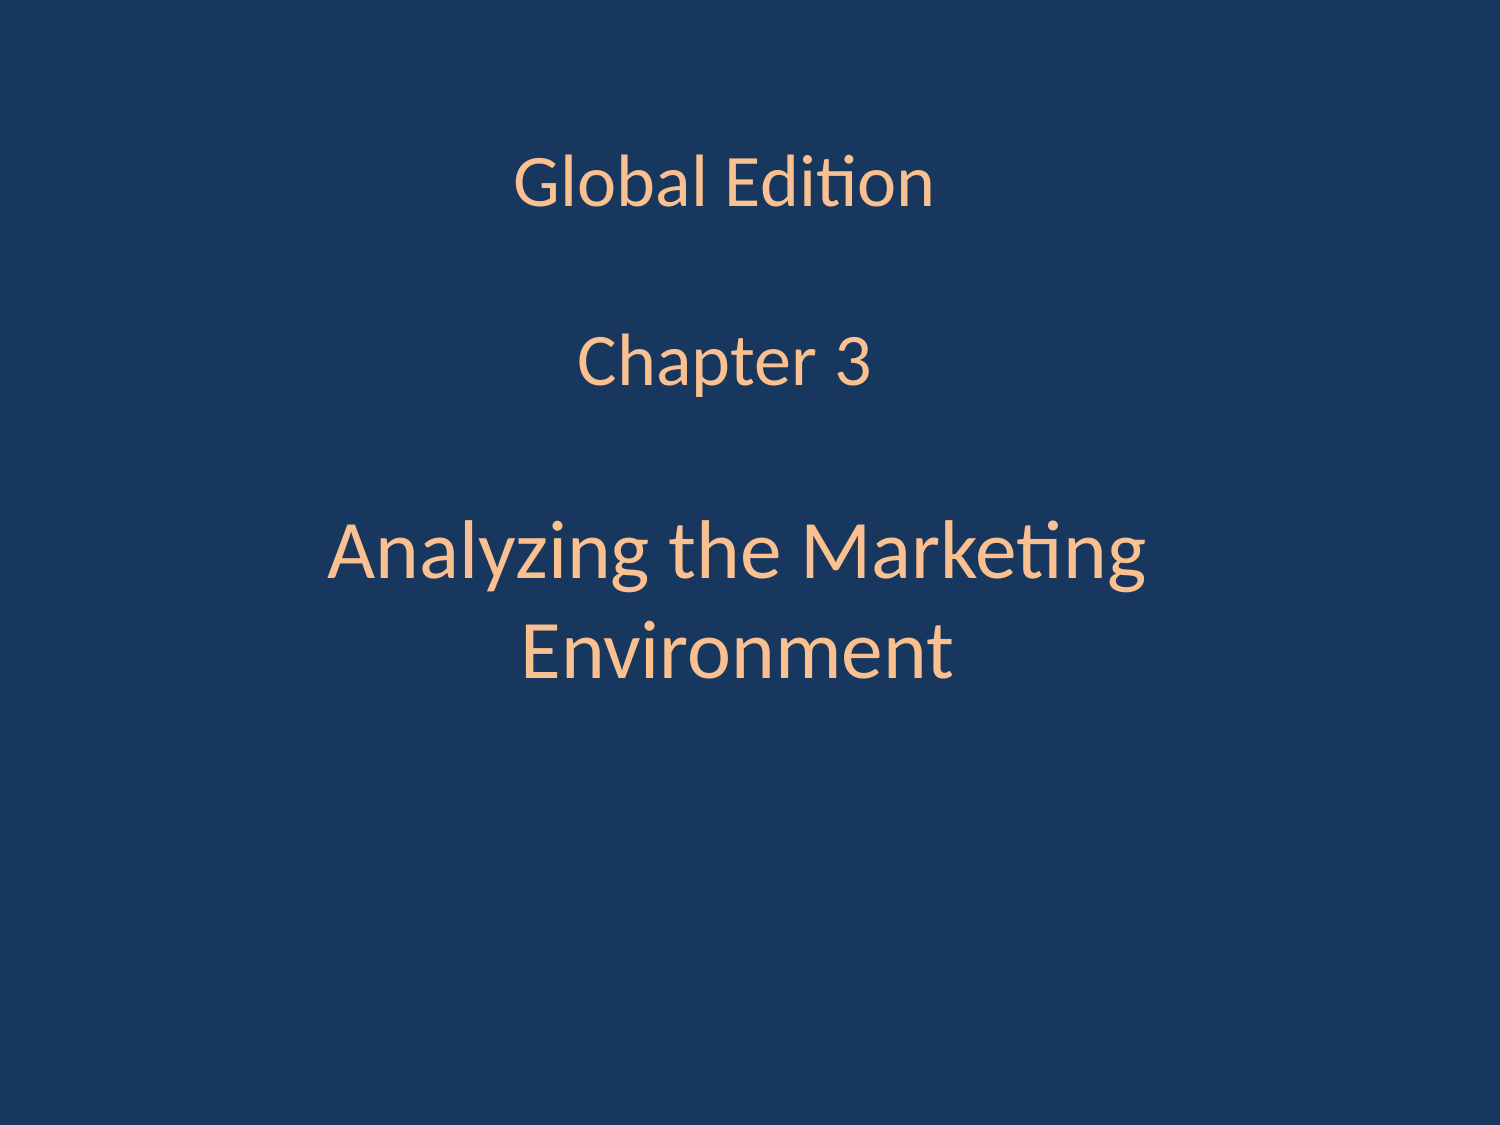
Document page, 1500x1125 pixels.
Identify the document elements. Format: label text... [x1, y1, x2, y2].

subtitle Analyzing the Marketing Environment [212, 487, 1263, 775]
title Global Edition Chapter 3 [37, 125, 1413, 675]
